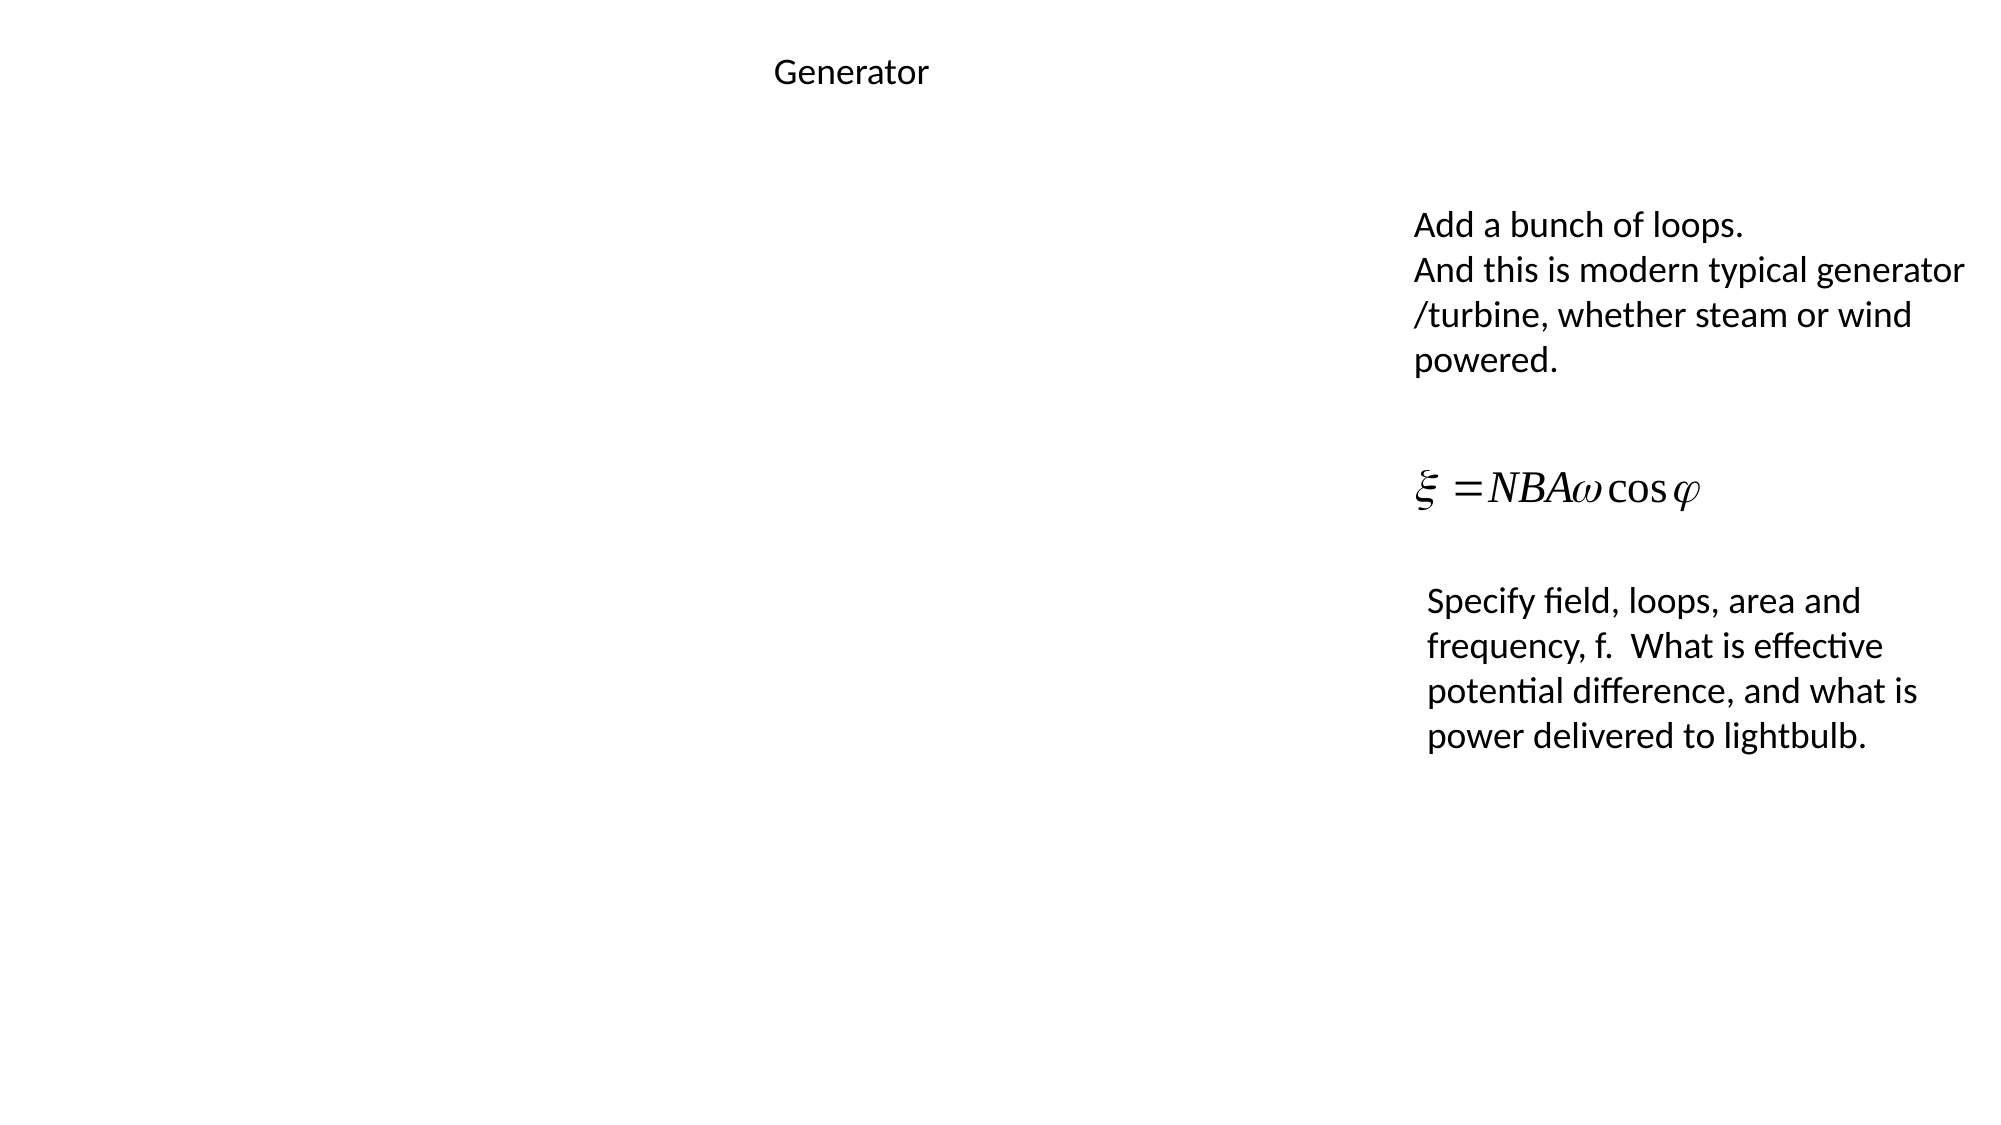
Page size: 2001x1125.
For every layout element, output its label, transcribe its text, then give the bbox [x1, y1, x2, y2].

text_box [1408, 460, 1710, 522]
text_box Add a bunch of loops. And this is modern typical generator /turbine, whether steam or wind powered. [1398, 192, 1982, 388]
text_box Specify field, loops, area and frequency, f. What is effective potential difference, and what is power delivered to lightbulb. [1412, 568, 1934, 763]
text_box Generator [759, 40, 945, 100]
